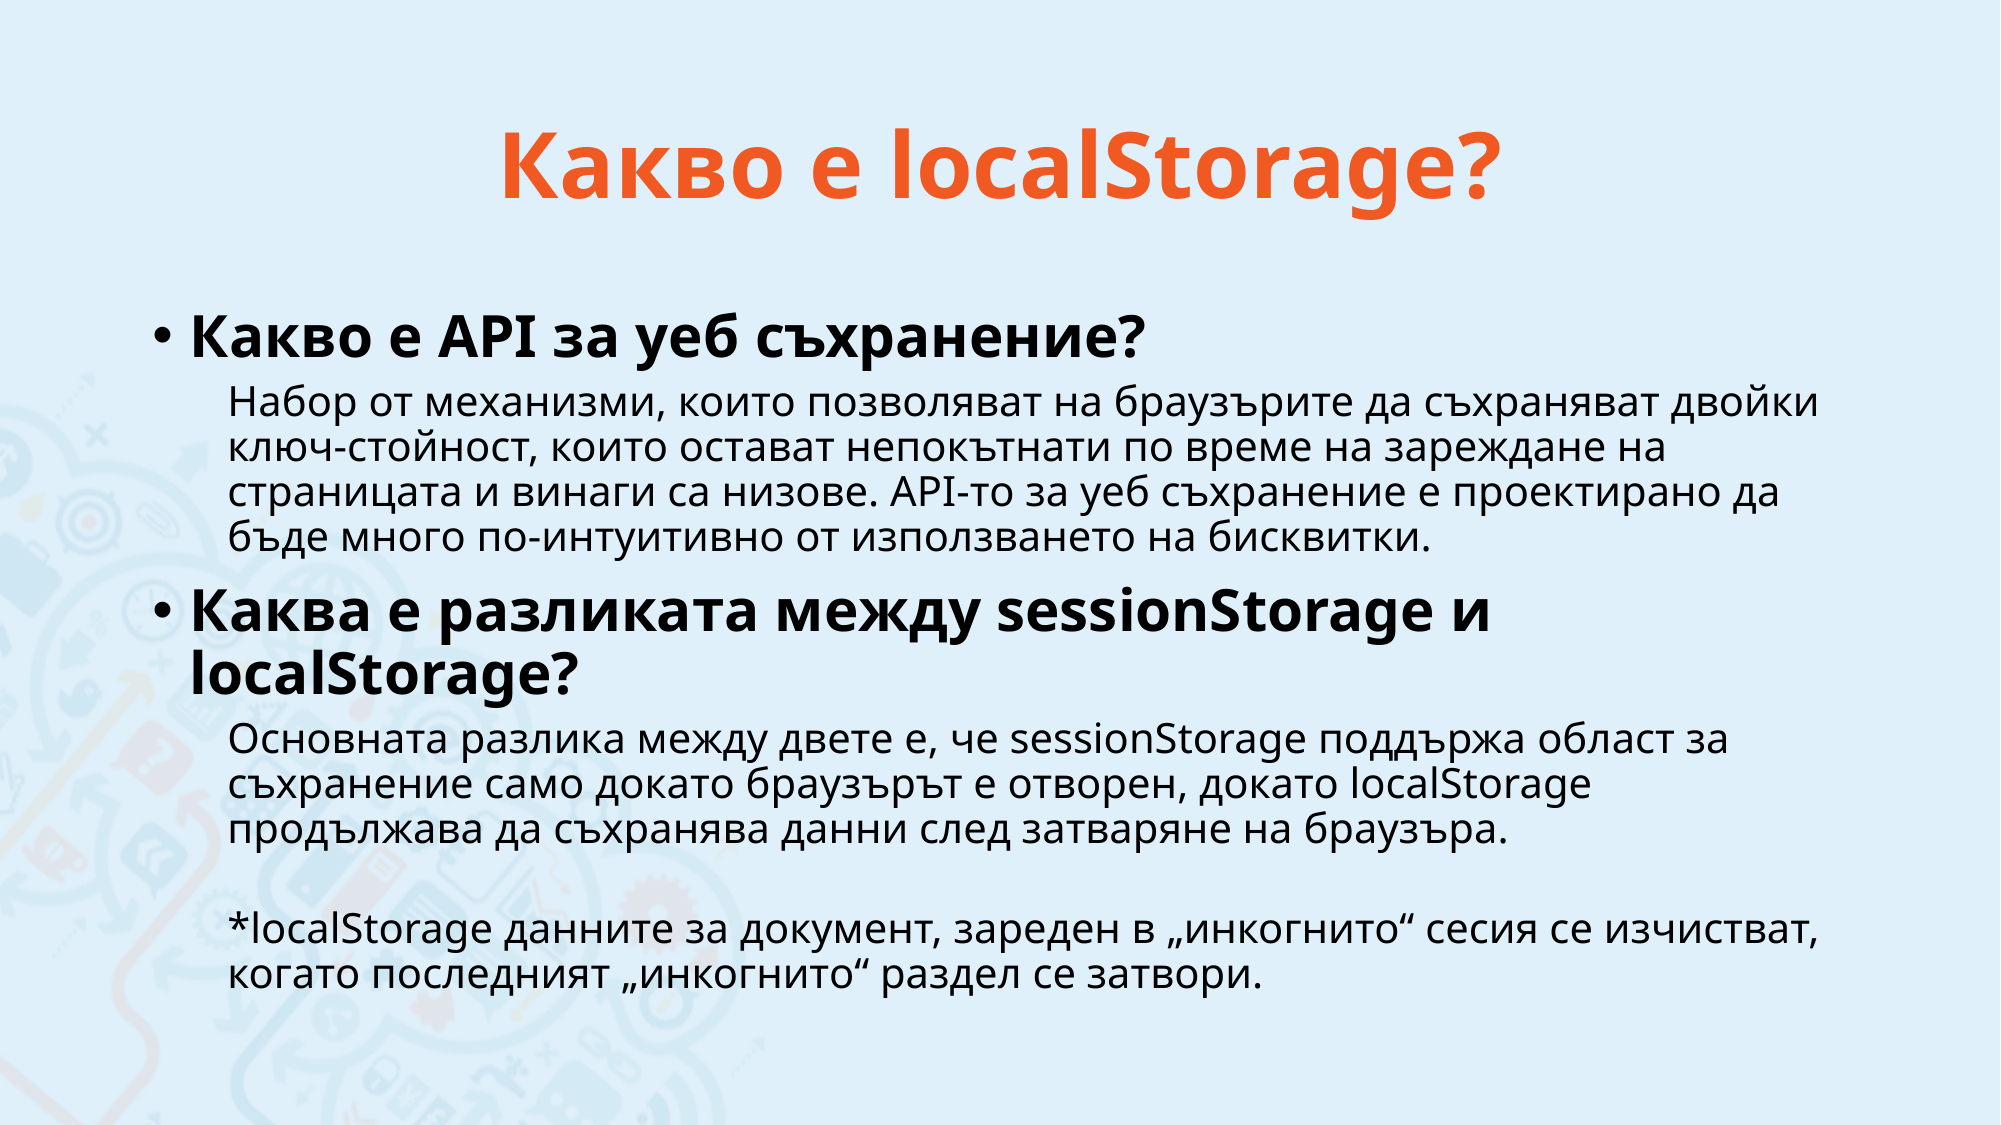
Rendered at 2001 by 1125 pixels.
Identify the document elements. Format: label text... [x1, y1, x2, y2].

title Какво е localStorage? [137, 59, 1863, 278]
picture [0, 0, 2001, 1125]
list Какво е API за уеб съхранение? Набор от механизми, които позволяват на браузърите да съхраняват двойки ключ-стойност, които остават непокътнати по време на зареждане на страницата и винаги са низове. API-то за уеб съхранение е проектирано да бъде много по-интуитивно от използването на бисквитки. Каква е разликата между sessionStorage и localStorage? Основната разлика между двете е, че sessionStorage поддържа област за съхранение само докато браузърът е отворен, докато localStorage продължава да съхранява данни след затваряне на браузъра. *localStorage данните за документ, зареден в „инкогнито“ сесия се изчистват, когато последният „инкогнито“ раздел се затвори. [137, 299, 1863, 1009]
